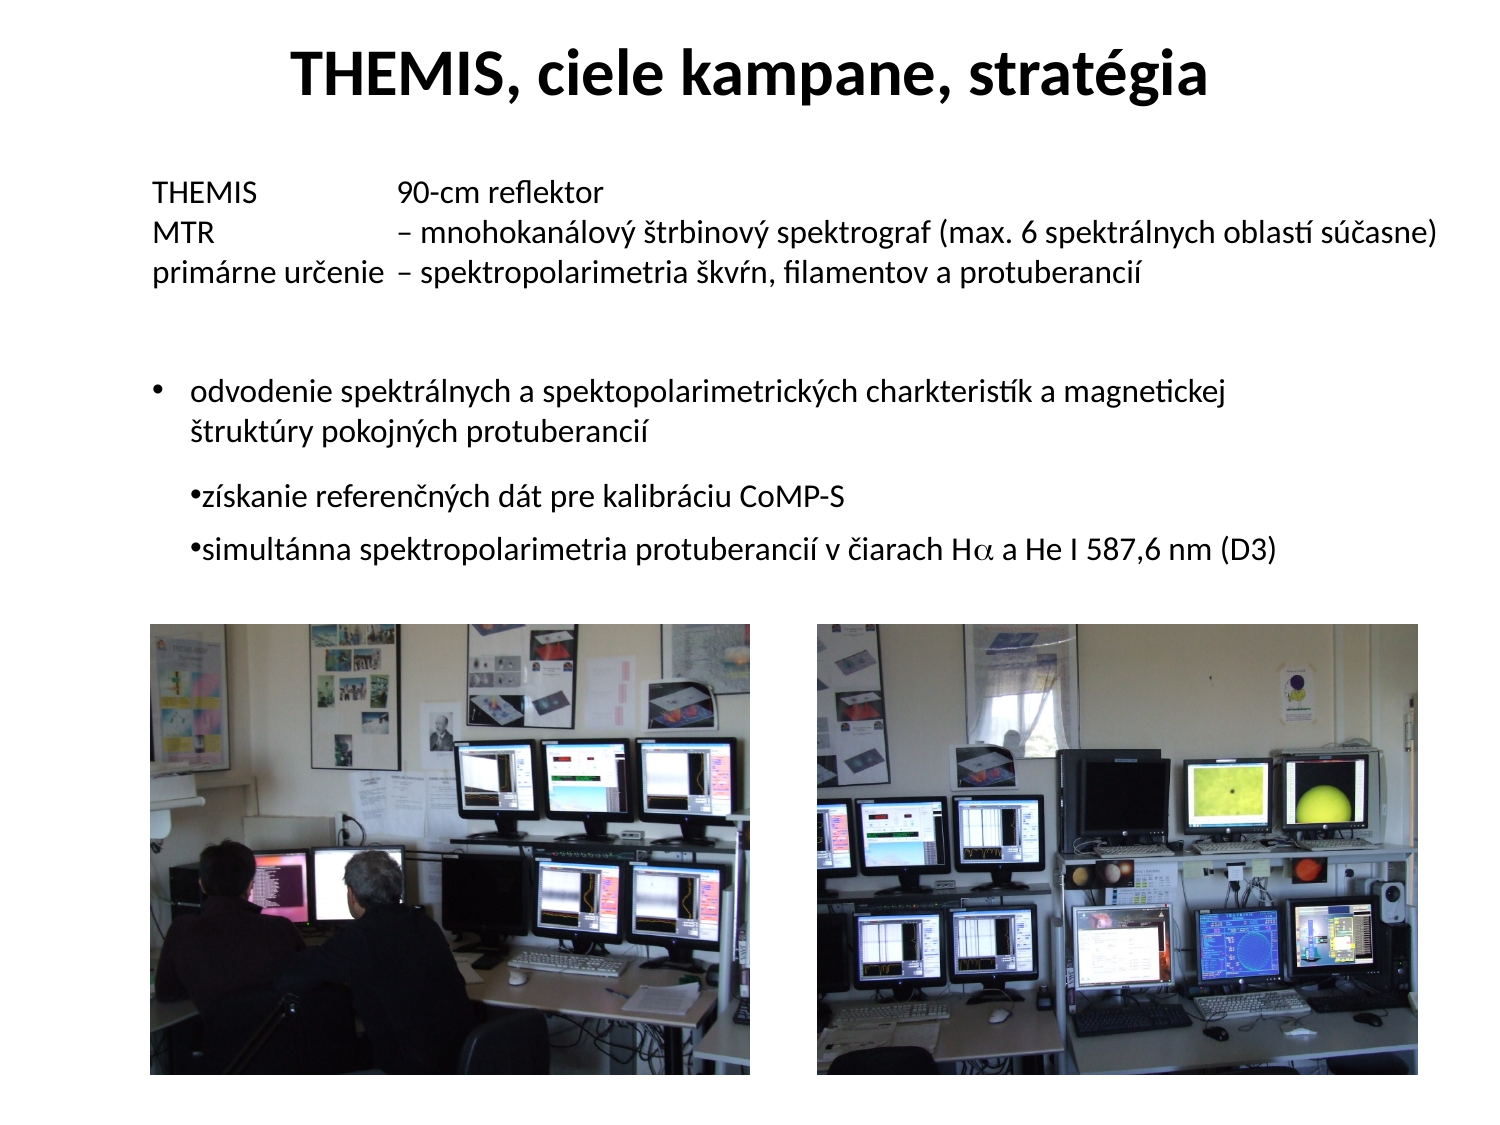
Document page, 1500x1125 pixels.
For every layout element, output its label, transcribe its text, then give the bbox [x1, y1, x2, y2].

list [817, 624, 1418, 1076]
title THEMIS, ciele kampane, stratégia [75, 0, 1425, 138]
text_box THEMIS 90-cm reflektor MTR – mnohokanálový štrbinový spektrograf (max. 6 spektrálnych oblastí súčasne) primárne určenie – spektropolarimetria škvŕn, filamentov a protuberancií odvodenie spektrálnych a spektopolarimetrických charkteristík a magnetickej štruktúry pokojných protuberancií získanie referenčných dát pre kalibráciu CoMP-S simultánna spektropolarimetria protuberancií v čiarach H a He I 587,6 nm (D3) [137, 162, 1488, 614]
picture [149, 624, 751, 1076]
